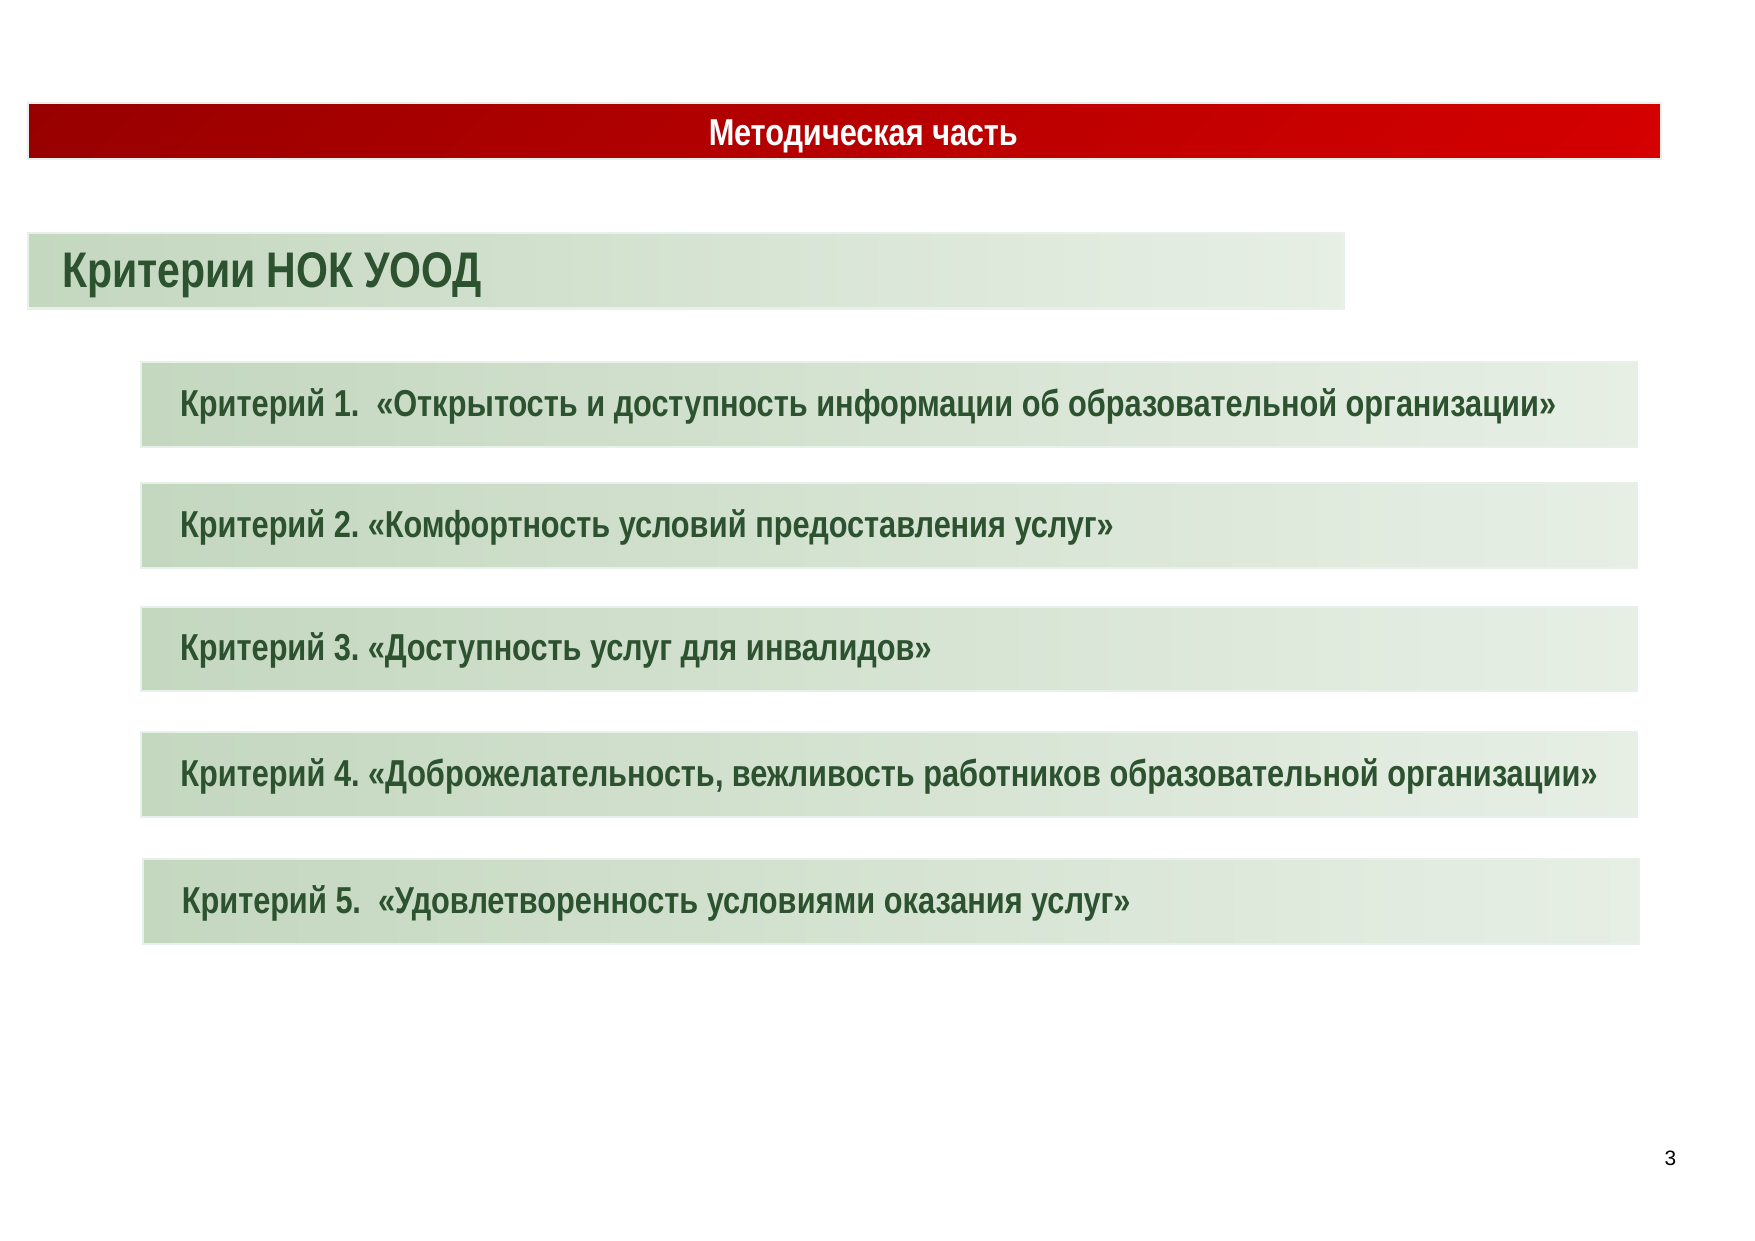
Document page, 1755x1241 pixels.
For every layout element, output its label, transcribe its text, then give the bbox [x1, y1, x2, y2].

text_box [27, 232, 1344, 309]
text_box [140, 606, 1638, 692]
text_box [27, 102, 1662, 160]
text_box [142, 858, 1639, 945]
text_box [140, 483, 1638, 569]
slide_number 3 [1283, 1136, 1694, 1223]
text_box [140, 361, 1638, 448]
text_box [141, 732, 1638, 818]
